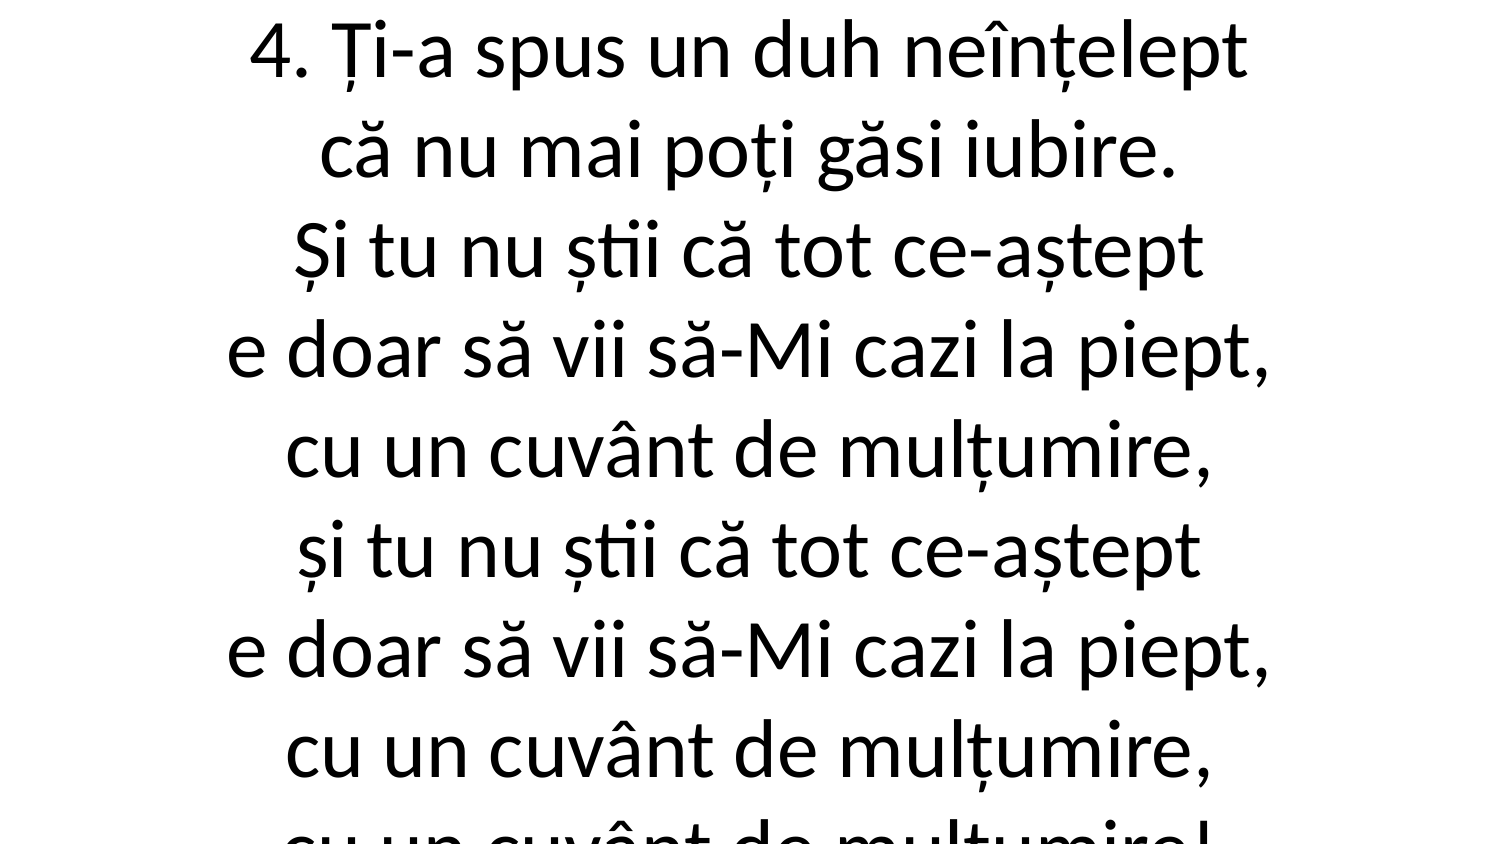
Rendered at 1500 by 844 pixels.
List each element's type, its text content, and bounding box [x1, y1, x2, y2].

text_box 4. Ți-a spus un duh neînțelept că nu mai poți găsi iubire. Și tu nu știi că tot ce-aștept e doar să vii să-Mi cazi la piept, cu un cuvânt de mulțumire, și tu nu știi că tot ce-aștept e doar să vii să-Mi cazi la piept, cu un cuvânt de mulțumire, cu un cuvânt de mulțumire! [211, 0, 1289, 844]
